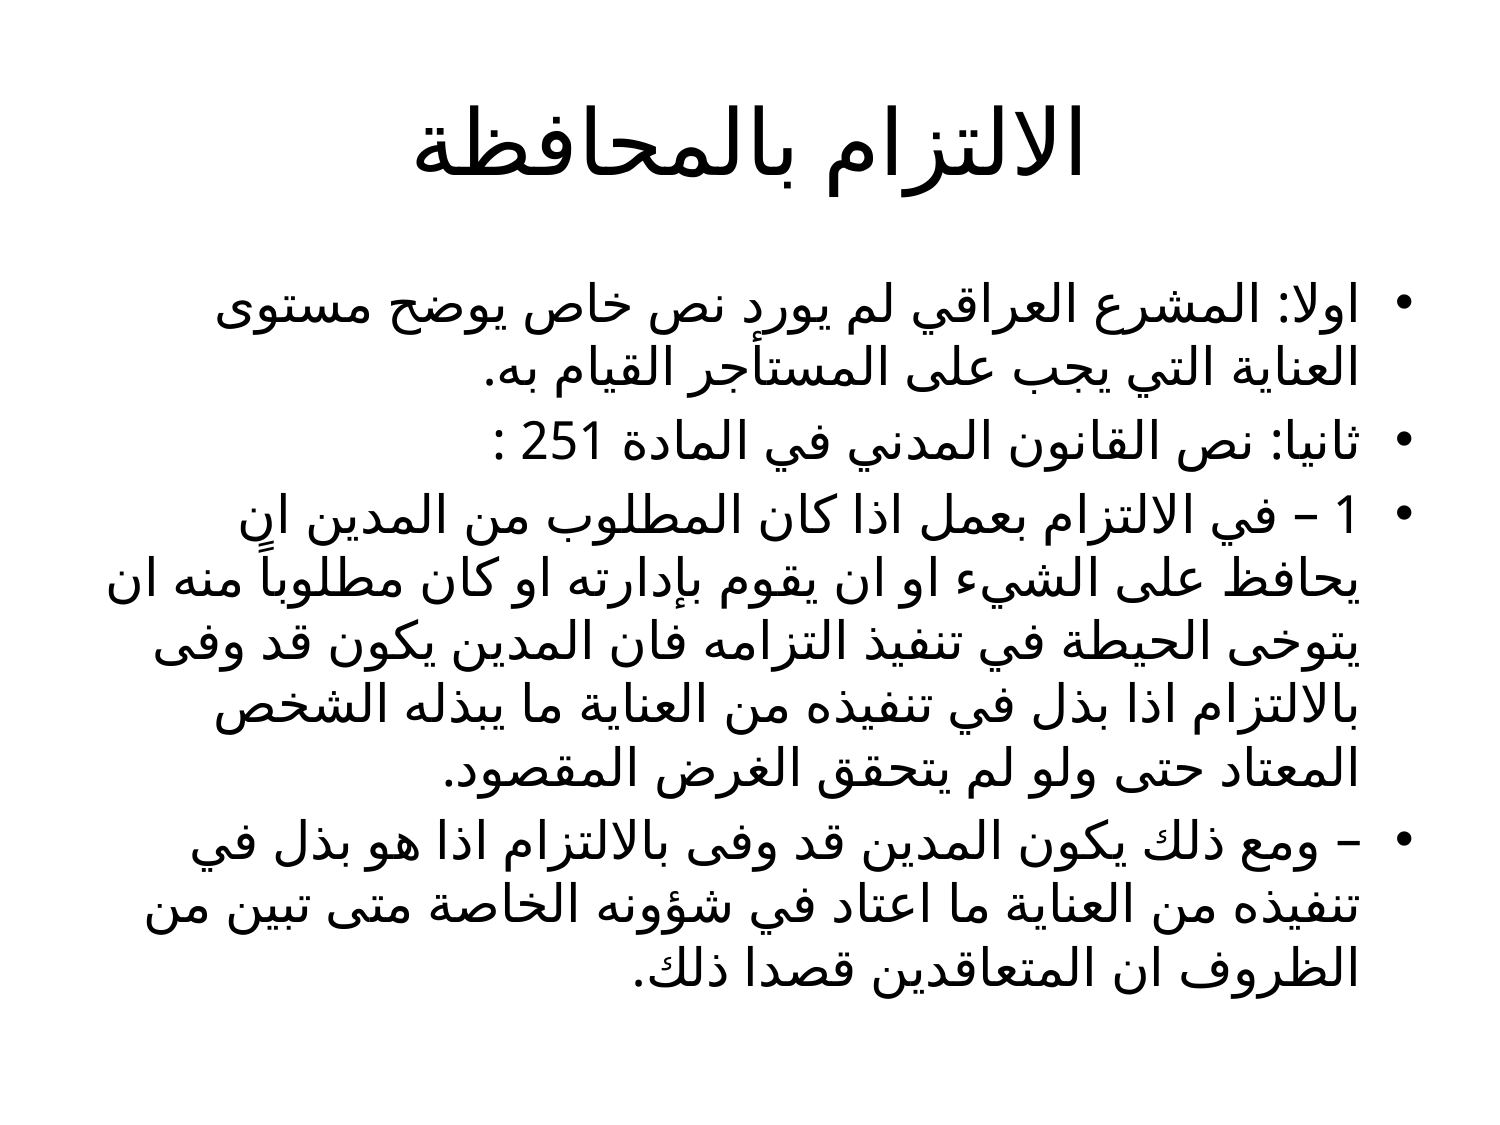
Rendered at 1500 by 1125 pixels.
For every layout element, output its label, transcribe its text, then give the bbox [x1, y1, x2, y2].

title الالتزام بالمحافظة [75, 45, 1425, 233]
list اولا: المشرع العراقي لم يورد نص خاص يوضح مستوى العناية التي يجب على المستأجر القيام به. ثانيا: نص القانون المدني في المادة 251 : 1 – في الالتزام بعمل اذا كان المطلوب من المدين ان يحافظ على الشيء او ان يقوم بإدارته او كان مطلوباً منه ان يتوخى الحیطة في تنفیذ التزامه فان المدين يكون قد وفى بالالتزام اذا بذل في تنفیذه من العناية ما يبذله الشخص المعتاد حتى ولو لم يتحقق الغرض المقصود. – ومع ذلك يكون المدين قد وفى بالالتزام اذا ھو بذل في تنفیذه من العناية ما اعتاد في شؤونه الخاصة متى تبین من الظروف ان المتعاقدين قصدا ذلك. [75, 262, 1425, 1005]
